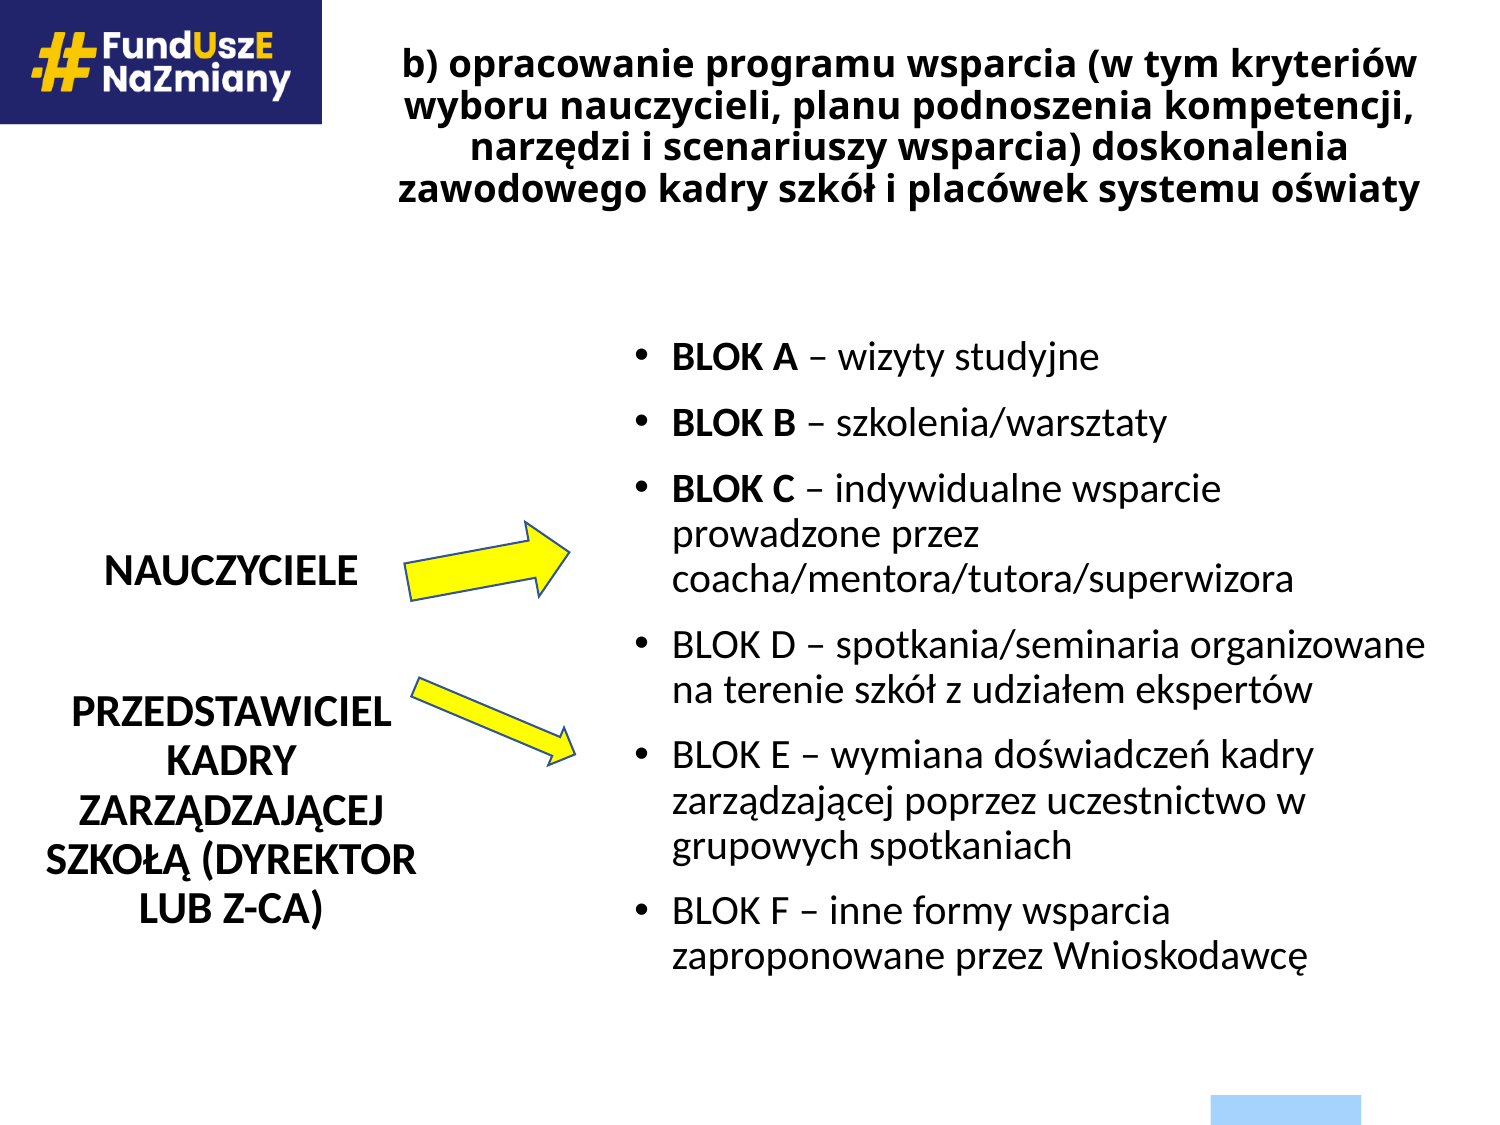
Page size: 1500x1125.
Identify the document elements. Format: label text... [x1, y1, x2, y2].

list BLOK A – wizyty studyjne BLOK B – szkolenia/warsztaty BLOK C – indywidualne wsparcie prowadzone przez coacha/mentora/tutora/superwizora BLOK D – spotkania/seminaria organizowane na terenie szkół z udziałem ekspertów BLOK E – wymiana doświadczeń kadry zarządzającej poprzez uczestnictwo w grupowych spotkaniach BLOK F – inne formy wsparcia zaproponowane przez Wnioskodawcę [619, 326, 1451, 1125]
title b) opracowanie programu wsparcia (w tym kryteriów wyboru nauczycieli, planu podnoszenia kompetencji, narzędzi i scenariuszy wsparcia) doskonalenia zawodowego kadry szkół i placówek systemu oświaty [362, 24, 1458, 232]
text_box [403, 519, 571, 603]
text_box [409, 676, 577, 768]
picture [0, 0, 1500, 1125]
list NAUCZYCIELE PRZEDSTAWICIEL KADRY ZARZĄDZAJĄCEJ SZKOŁĄ (DYREKTOR LUB Z-CA) [21, 364, 442, 973]
